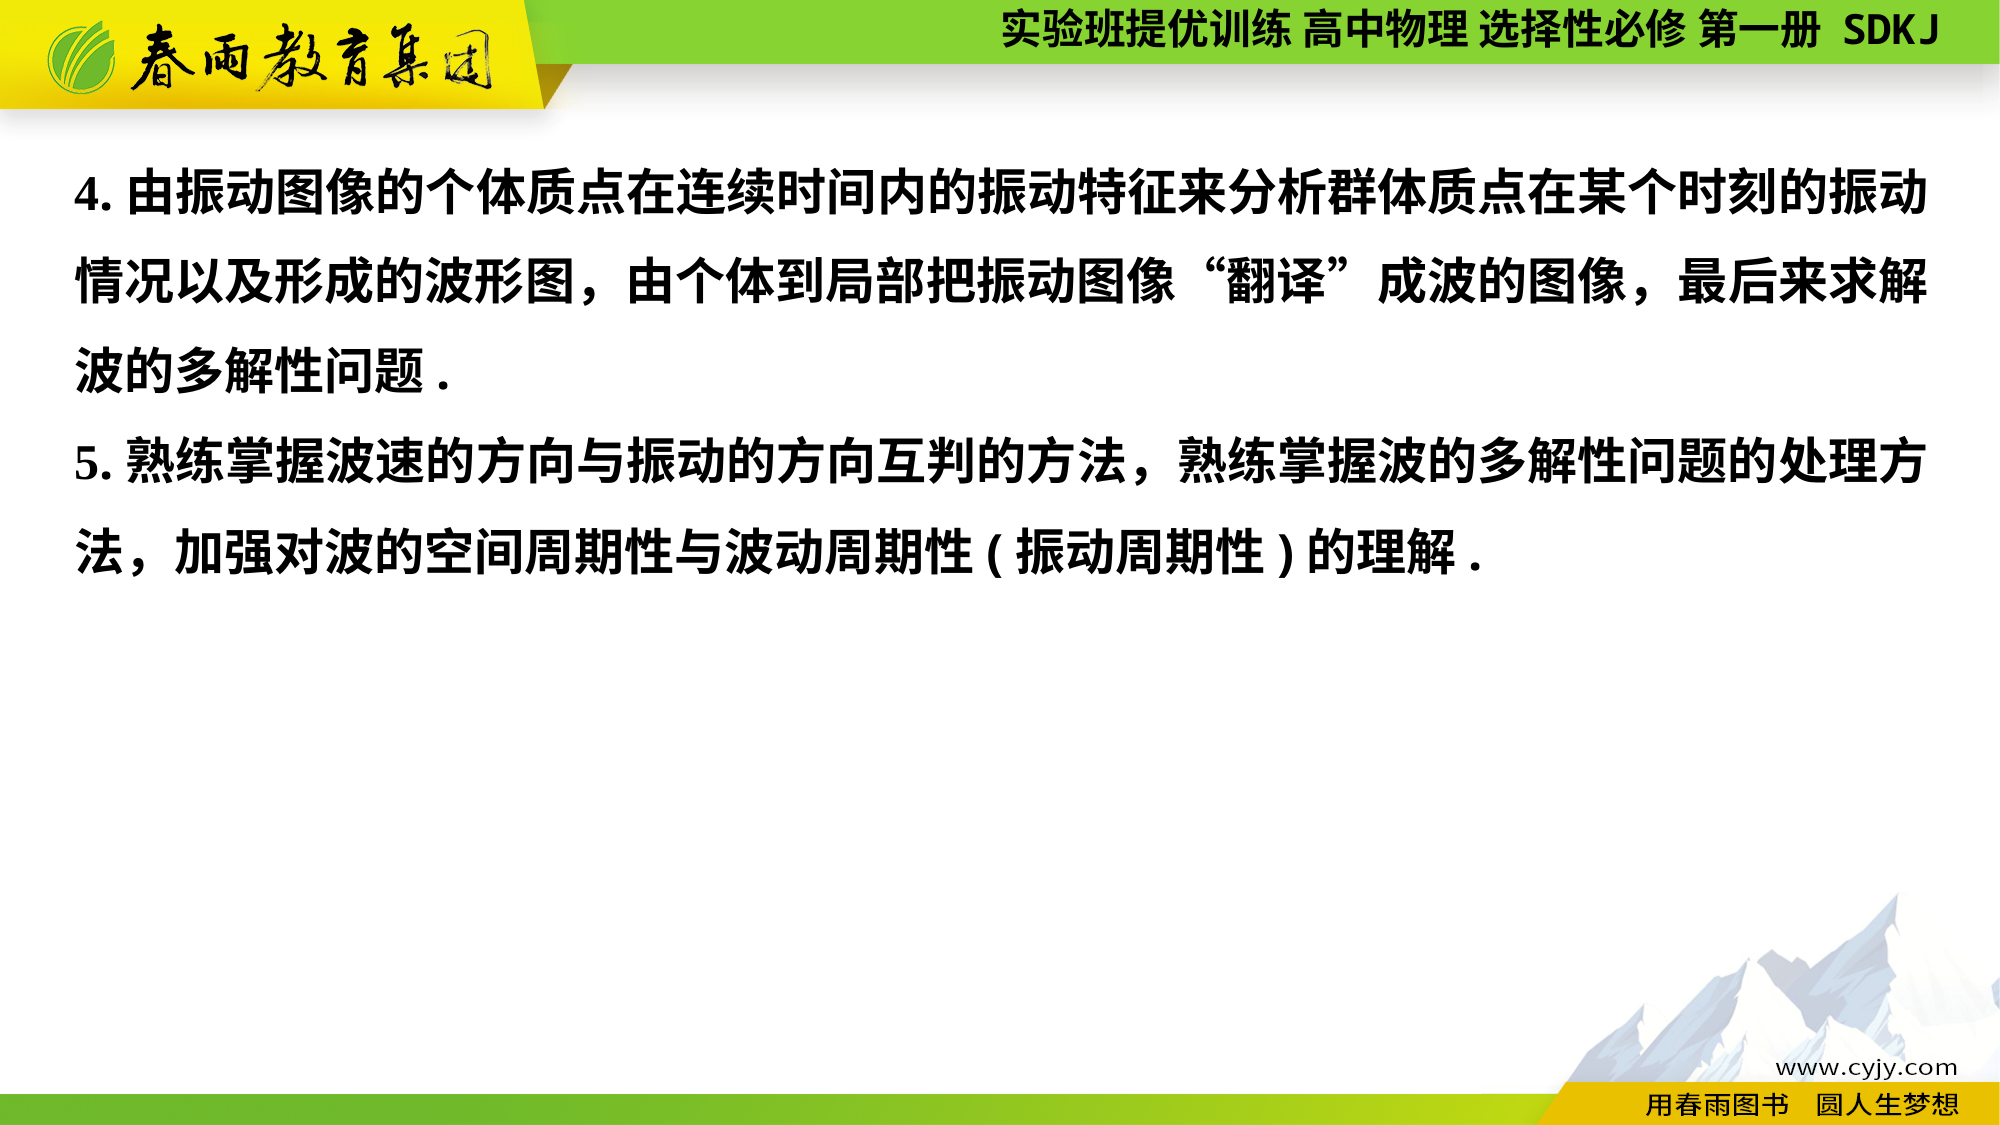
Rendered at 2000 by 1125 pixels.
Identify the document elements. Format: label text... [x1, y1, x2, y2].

picture [0, 0, 2000, 1125]
list 4.由振动图像的个体质点在连续时间内的振动特征来分析群体质点在某个时刻的振动情况以及形成的波形图，由个体到局部把振动图像“翻译”成波的图像，最后来求解波的多解性问题. 5.熟练掌握波速的方向与振动的方向互判的方法，熟练掌握波的多解性问题的处理方法，加强对波的空间周期性与波动周期性(振动周期性)的理解. [59, 122, 1944, 581]
